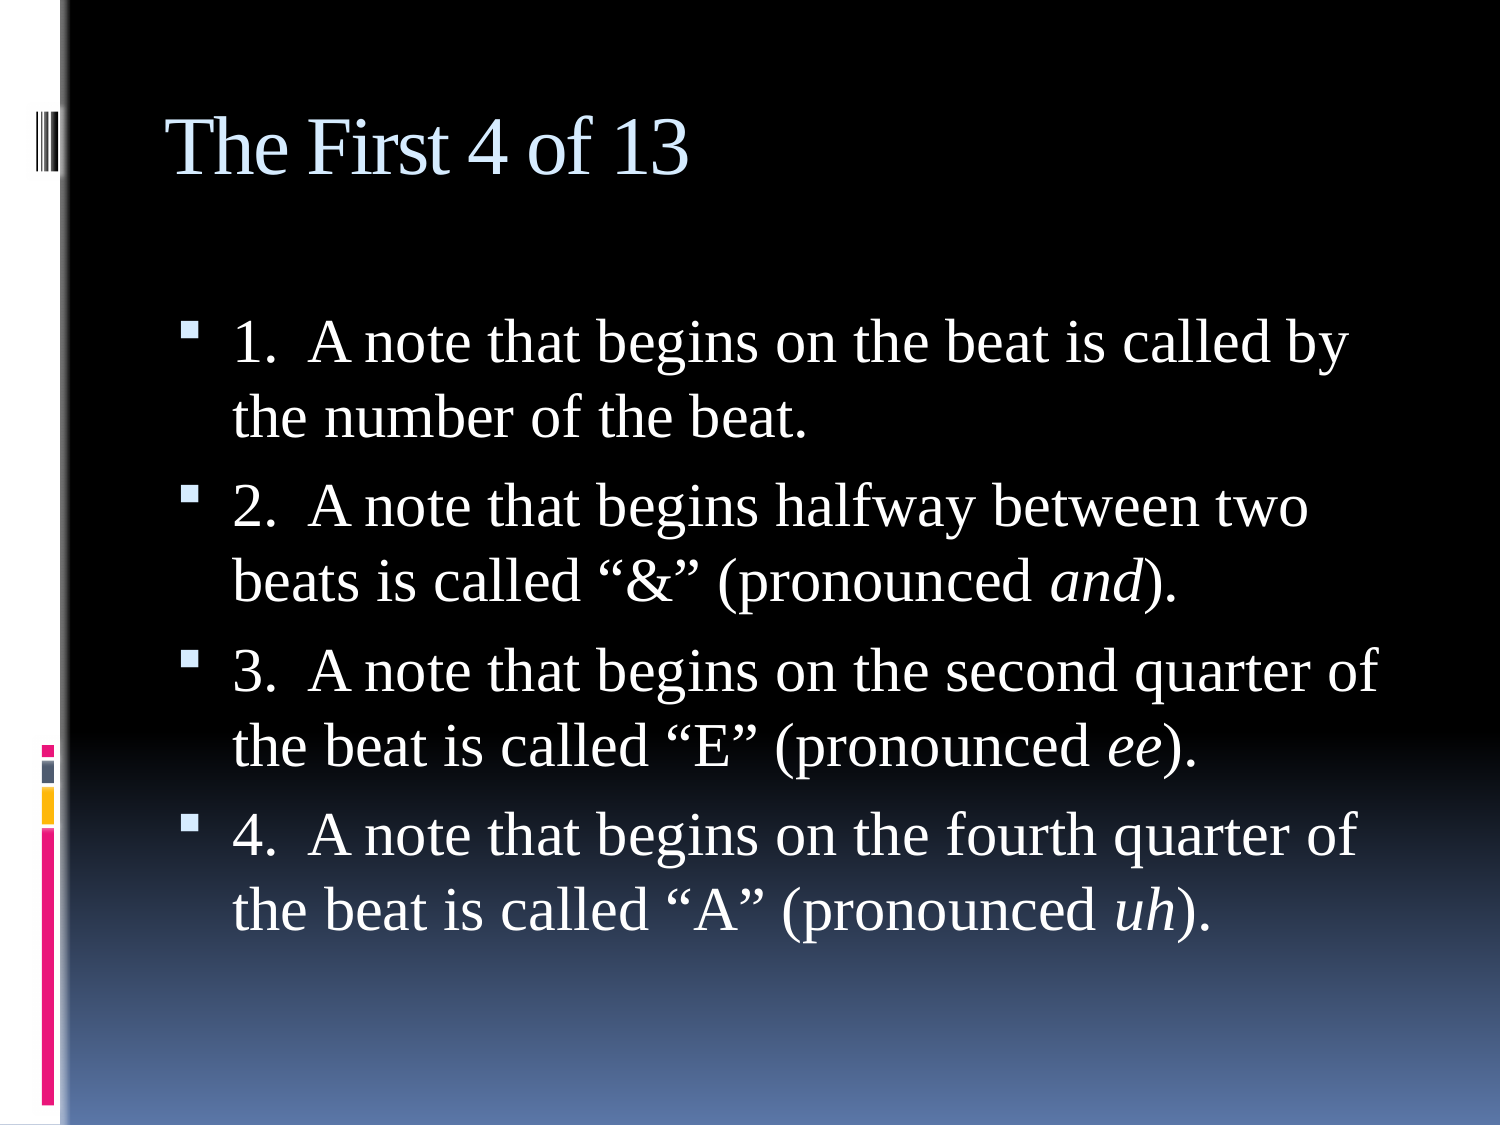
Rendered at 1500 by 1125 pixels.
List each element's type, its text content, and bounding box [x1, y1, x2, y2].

list 1. A note that begins on the beat is called by the number of the beat. 2. A note that begins halfway between two beats is called “&” (pronounced and). 3. A note that begins on the second quarter of the beat is called “E” (pronounced ee). 4. A note that begins on the fourth quarter of the beat is called “A” (pronounced uh). [150, 292, 1425, 1043]
title The First 4 of 13 [150, 83, 1425, 234]
